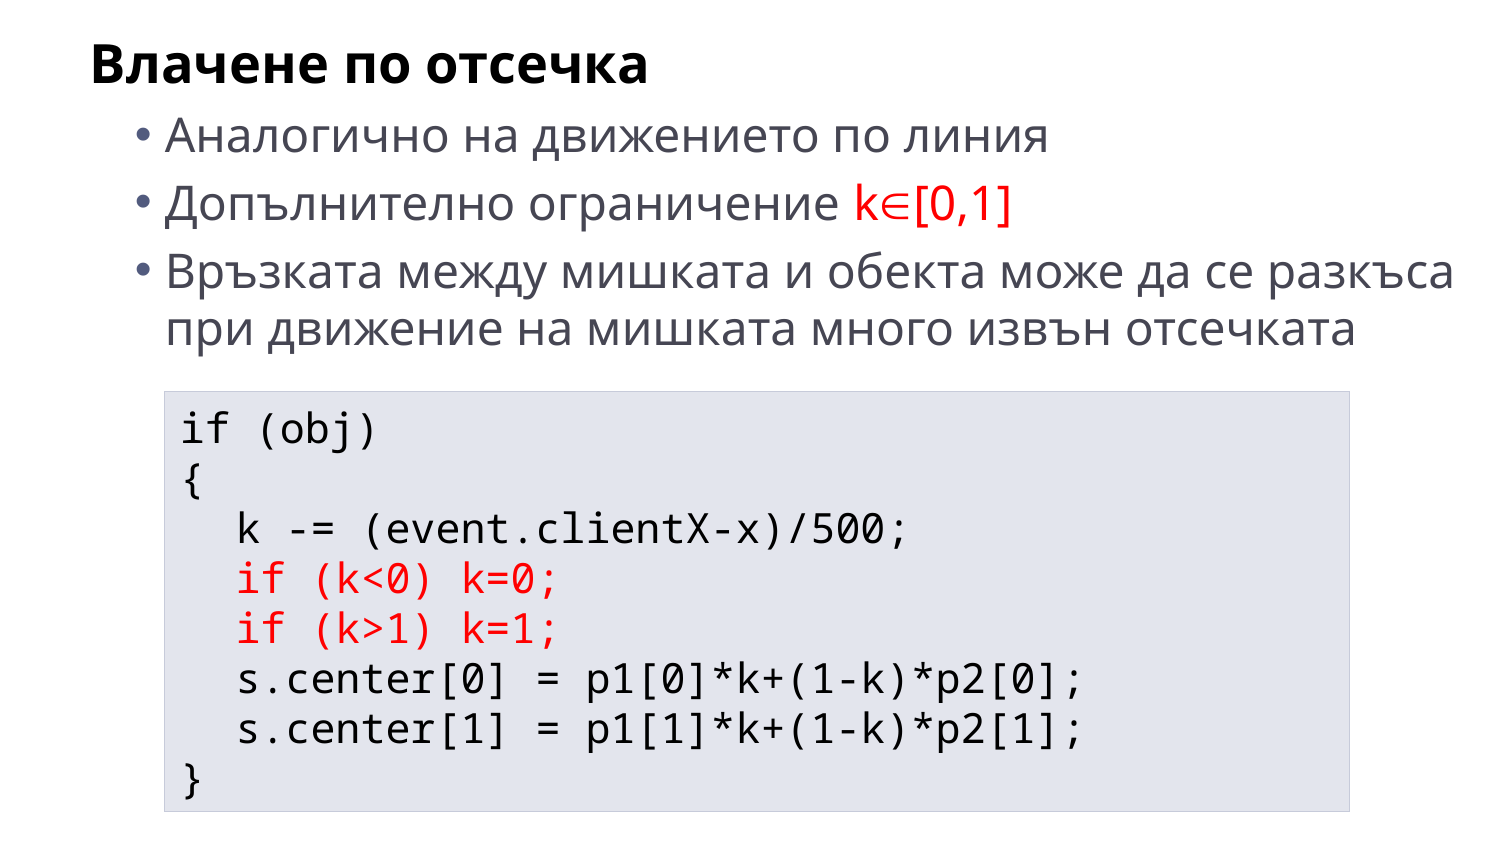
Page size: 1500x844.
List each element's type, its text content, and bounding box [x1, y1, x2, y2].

text_box if (obj) { k -= (event.clientX-x)/500; if (k<0) k=0; if (k>1) k=1; s.center[0] = p1[0]*k+(1-k)*p2[0]; s.center[1] = p1[1]*k+(1-k)*p2[1]; } [164, 391, 1350, 812]
list Влачене по отсечка Аналогично на движението по линия Допълнително ограничение k[0,1] Връзката между мишката и обекта може да се разкъса при движение на мишката много извън отсечката [75, 21, 1475, 835]
